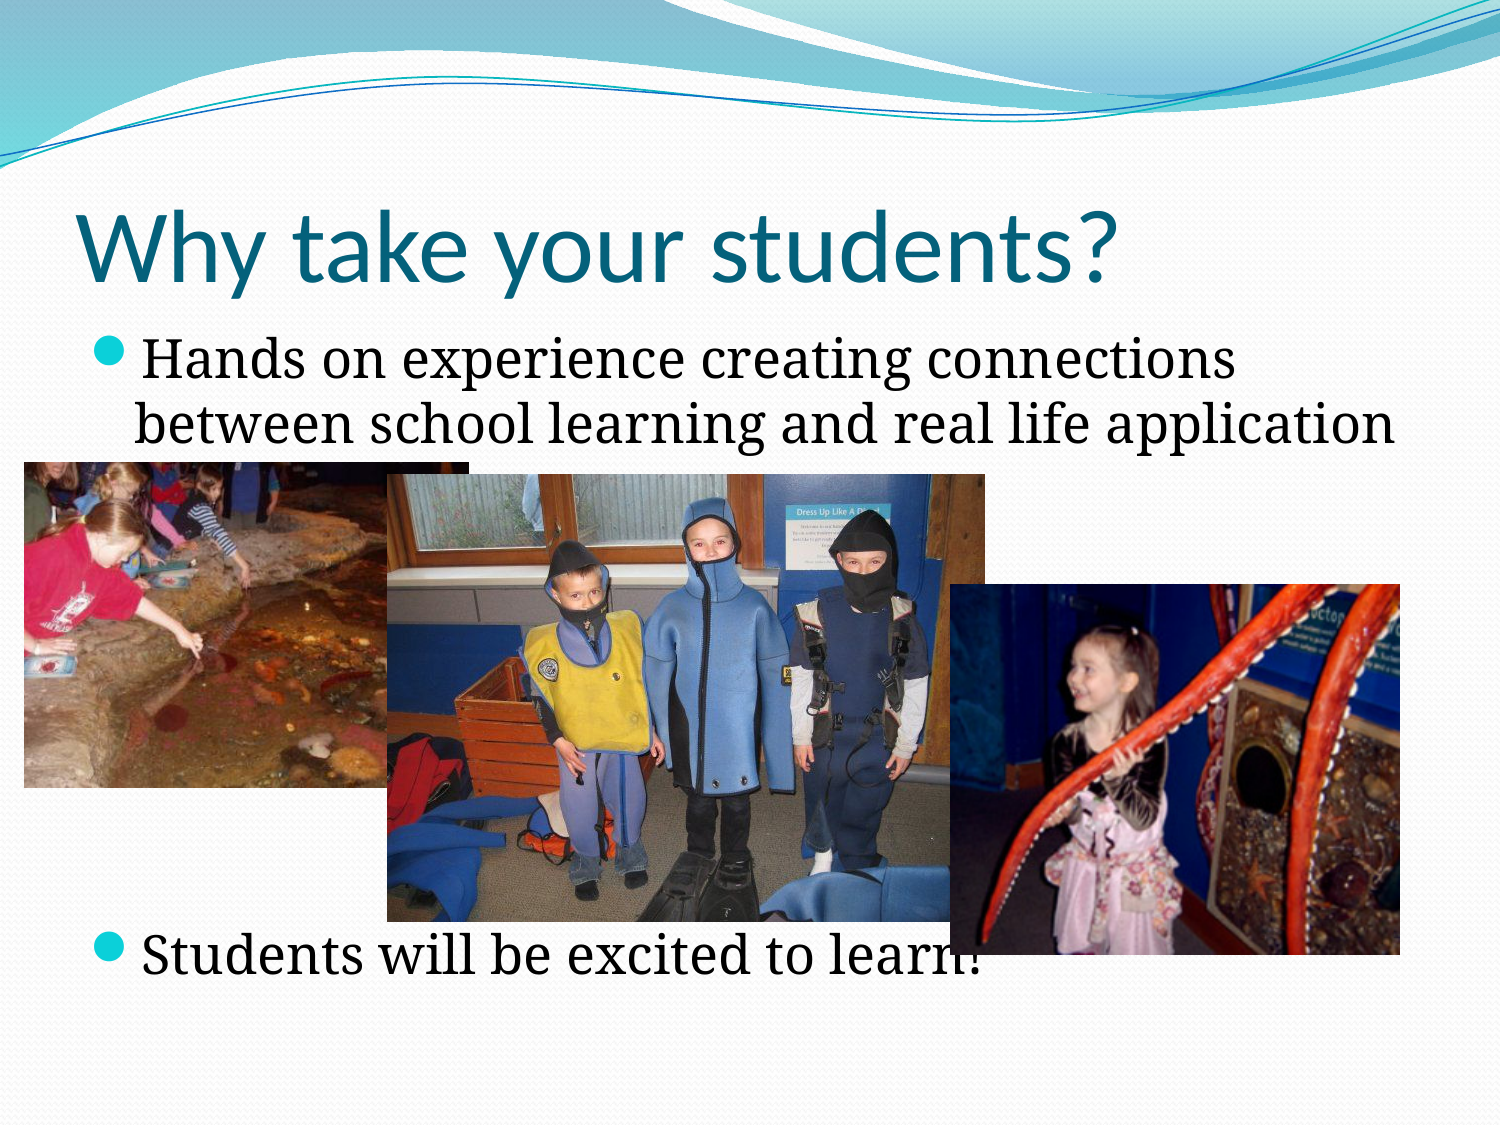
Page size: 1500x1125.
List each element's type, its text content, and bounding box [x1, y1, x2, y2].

title Why take your students? [75, 115, 1425, 303]
list Hands on experience creating connections between school learning and real life application Students will be excited to learn! [75, 317, 1425, 1038]
picture [24, 462, 1401, 956]
